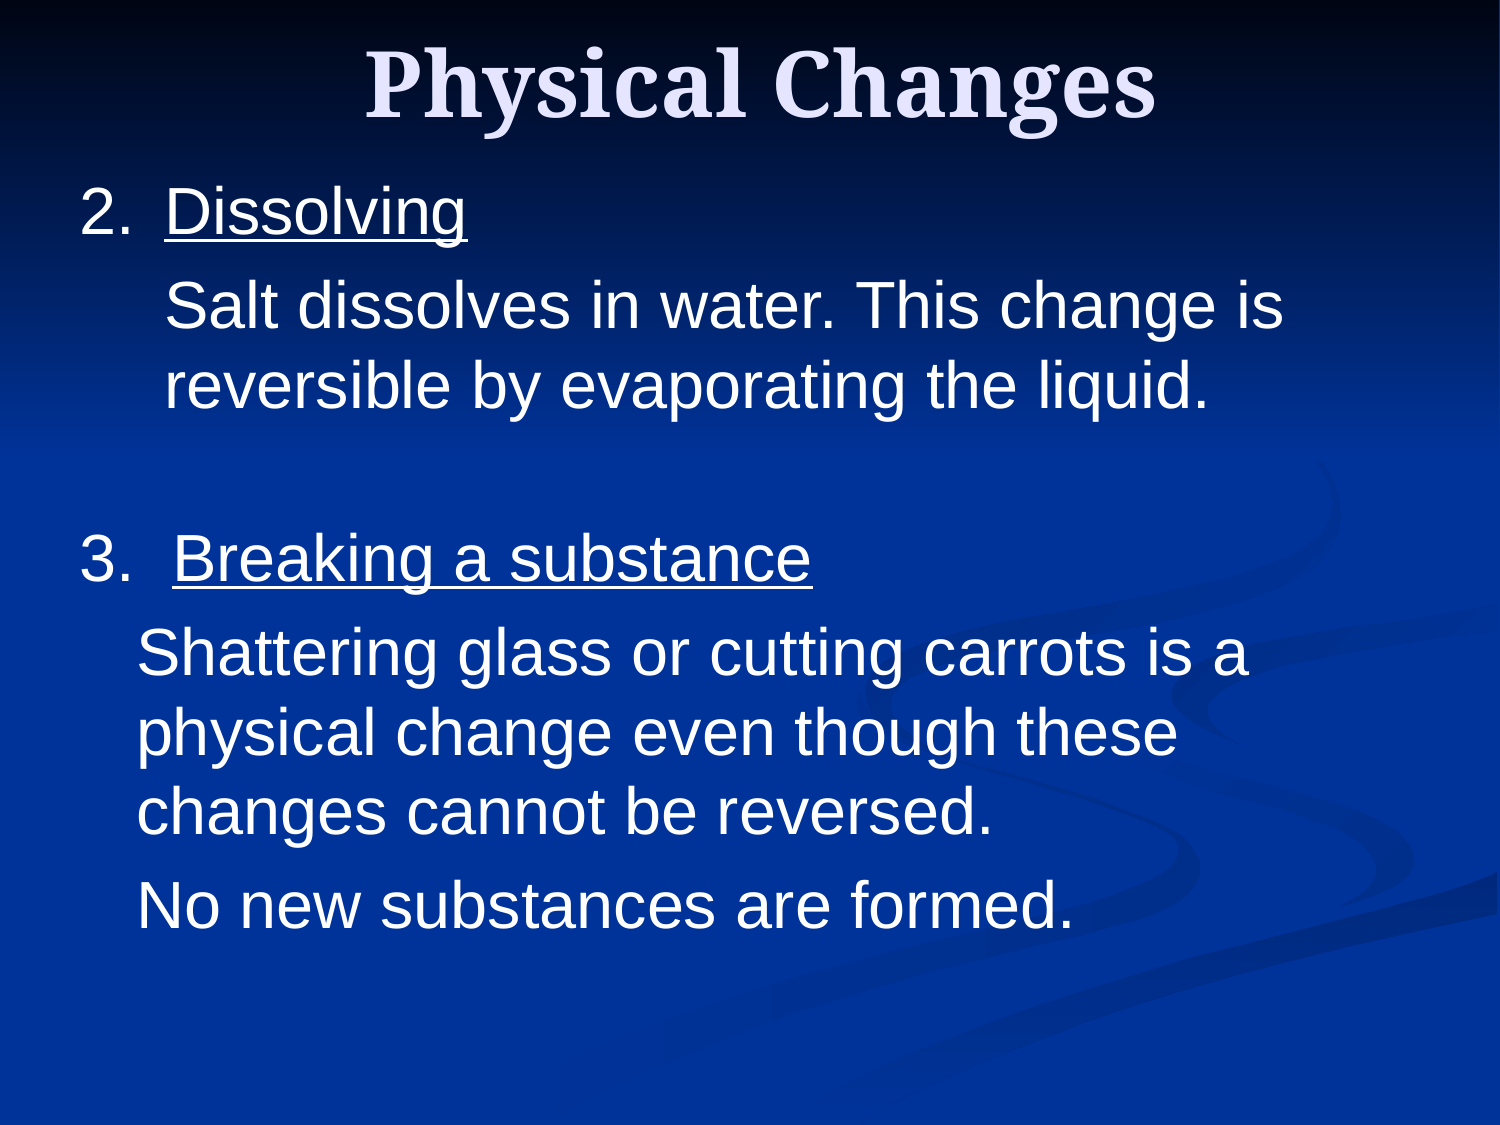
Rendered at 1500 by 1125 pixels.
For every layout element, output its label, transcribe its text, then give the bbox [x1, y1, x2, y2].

title Physical Changes [76, 0, 1448, 162]
list 2. Dissolving Salt dissolves in water. This change is reversible by evaporating the liquid. 3. Breaking a substance Shattering glass or cutting carrots is a physical change even though these changes cannot be reversed. No new substances are formed. [64, 160, 1416, 1125]
